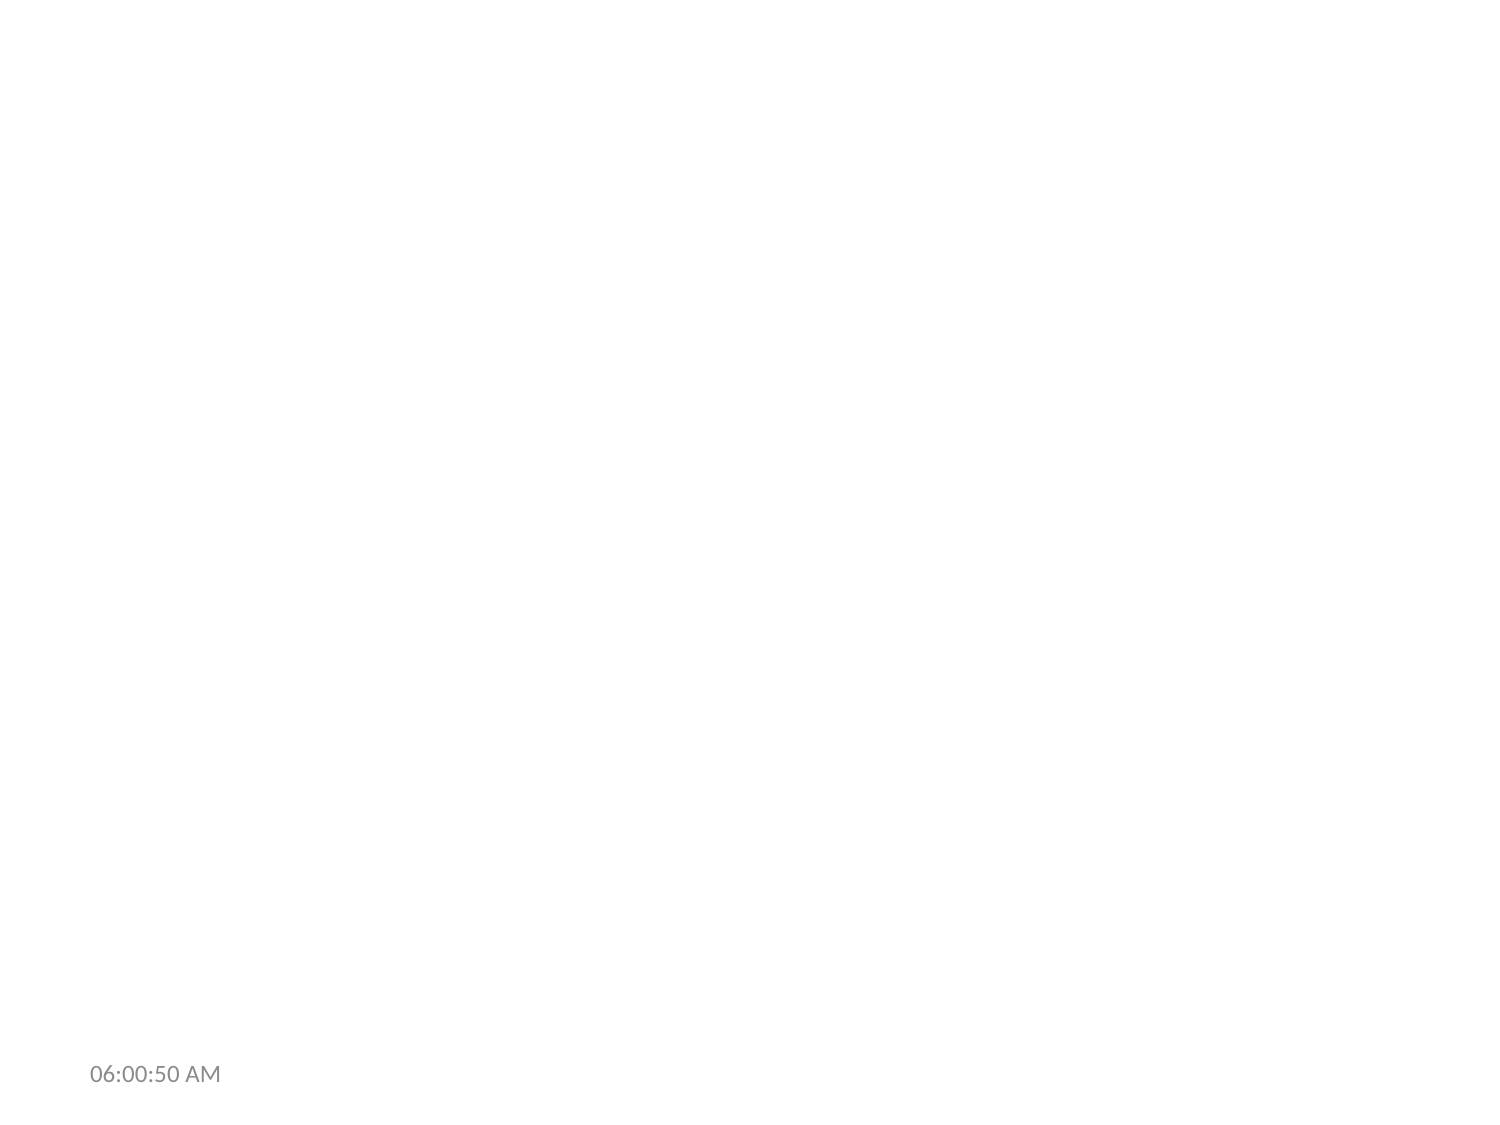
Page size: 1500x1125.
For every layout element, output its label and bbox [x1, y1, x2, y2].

slide_number [75, 1042, 425, 1103]
